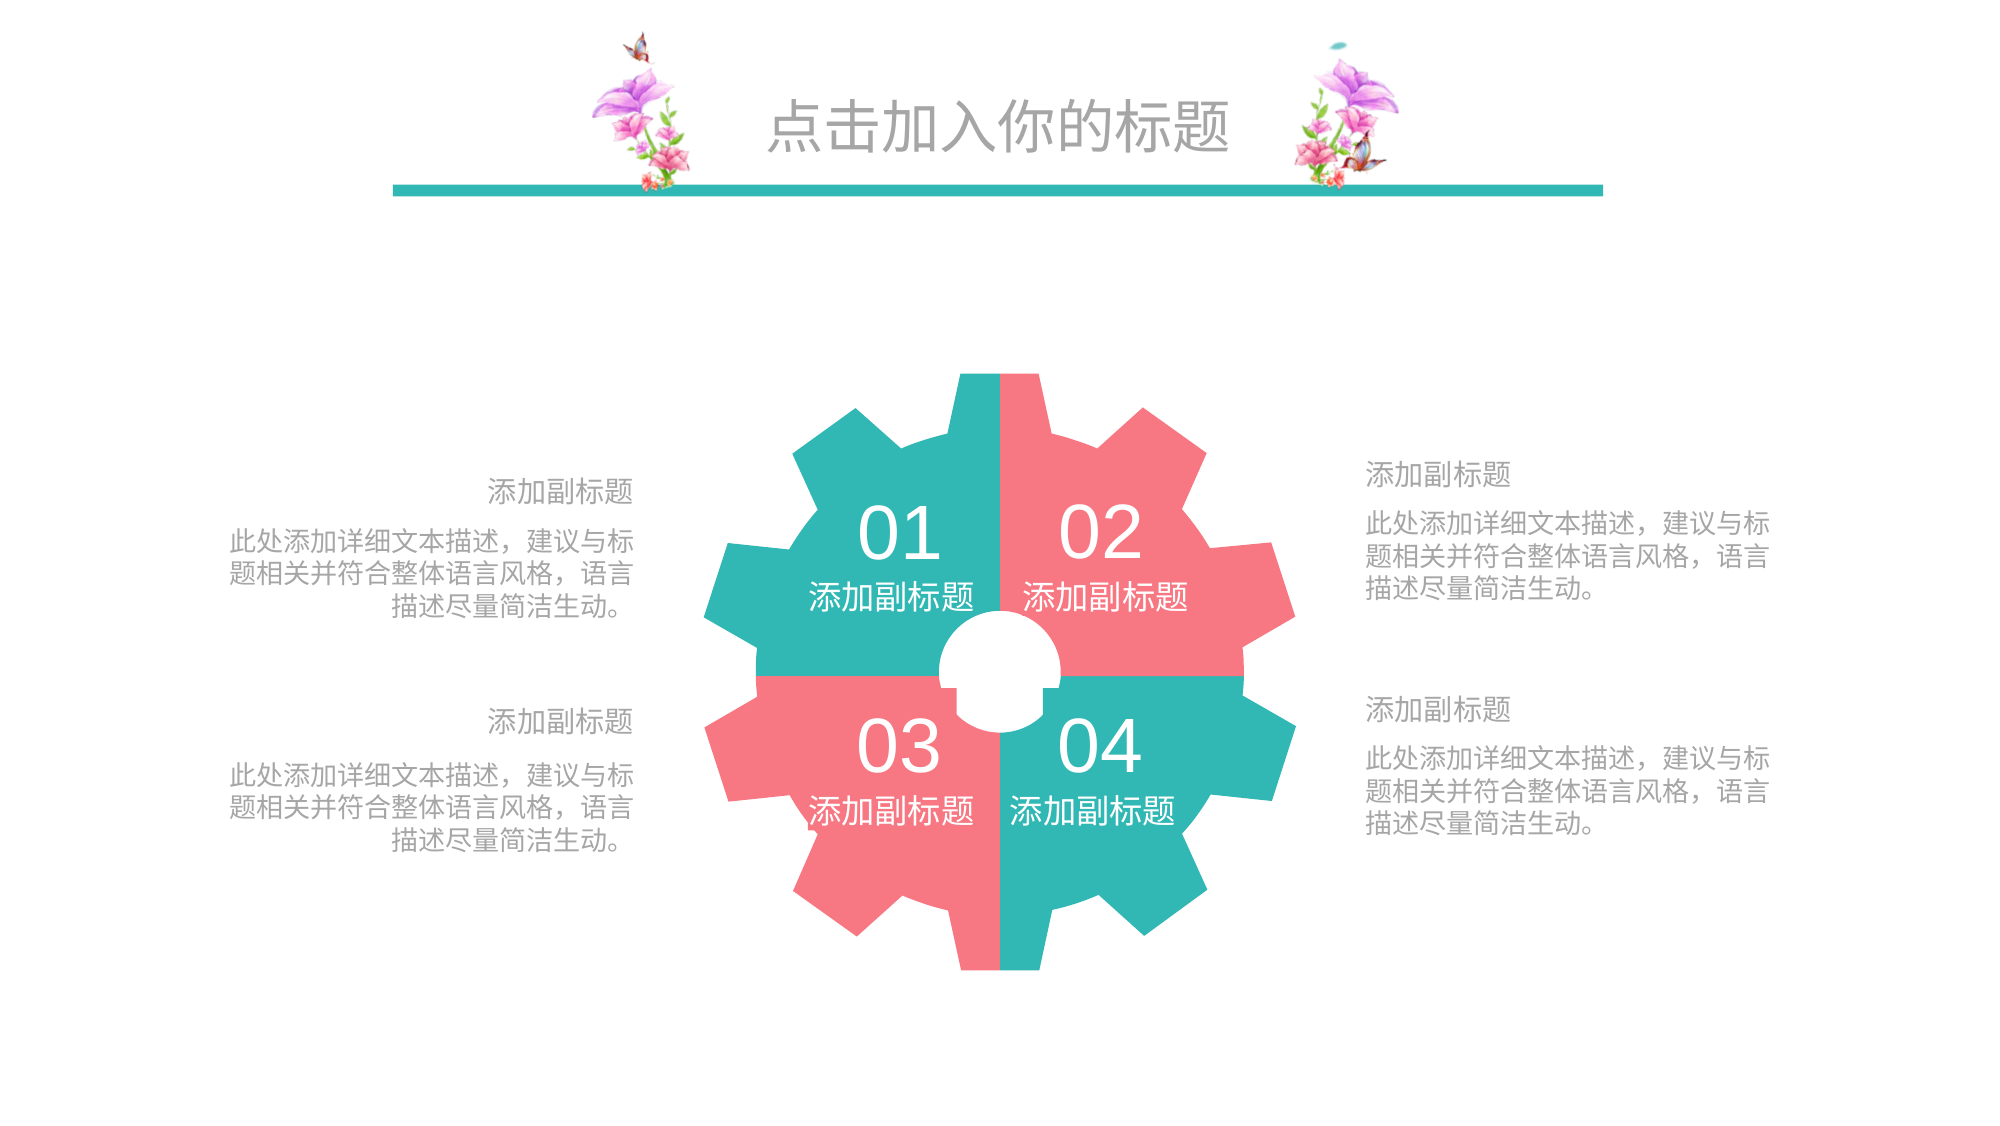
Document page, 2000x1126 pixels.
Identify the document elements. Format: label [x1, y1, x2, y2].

text_box [208, 702, 635, 858]
text_box [1399, 88, 1604, 197]
text_box [704, 675, 1000, 971]
picture [1300, 29, 1417, 208]
text_box [392, 88, 586, 197]
text_box [701, 89, 1300, 197]
text_box [703, 373, 1000, 676]
text_box [1000, 676, 1296, 971]
picture [571, 20, 701, 208]
text_box [1365, 691, 1792, 841]
text_box [1000, 373, 1296, 676]
text_box [208, 473, 635, 624]
text_box [1365, 455, 1792, 606]
